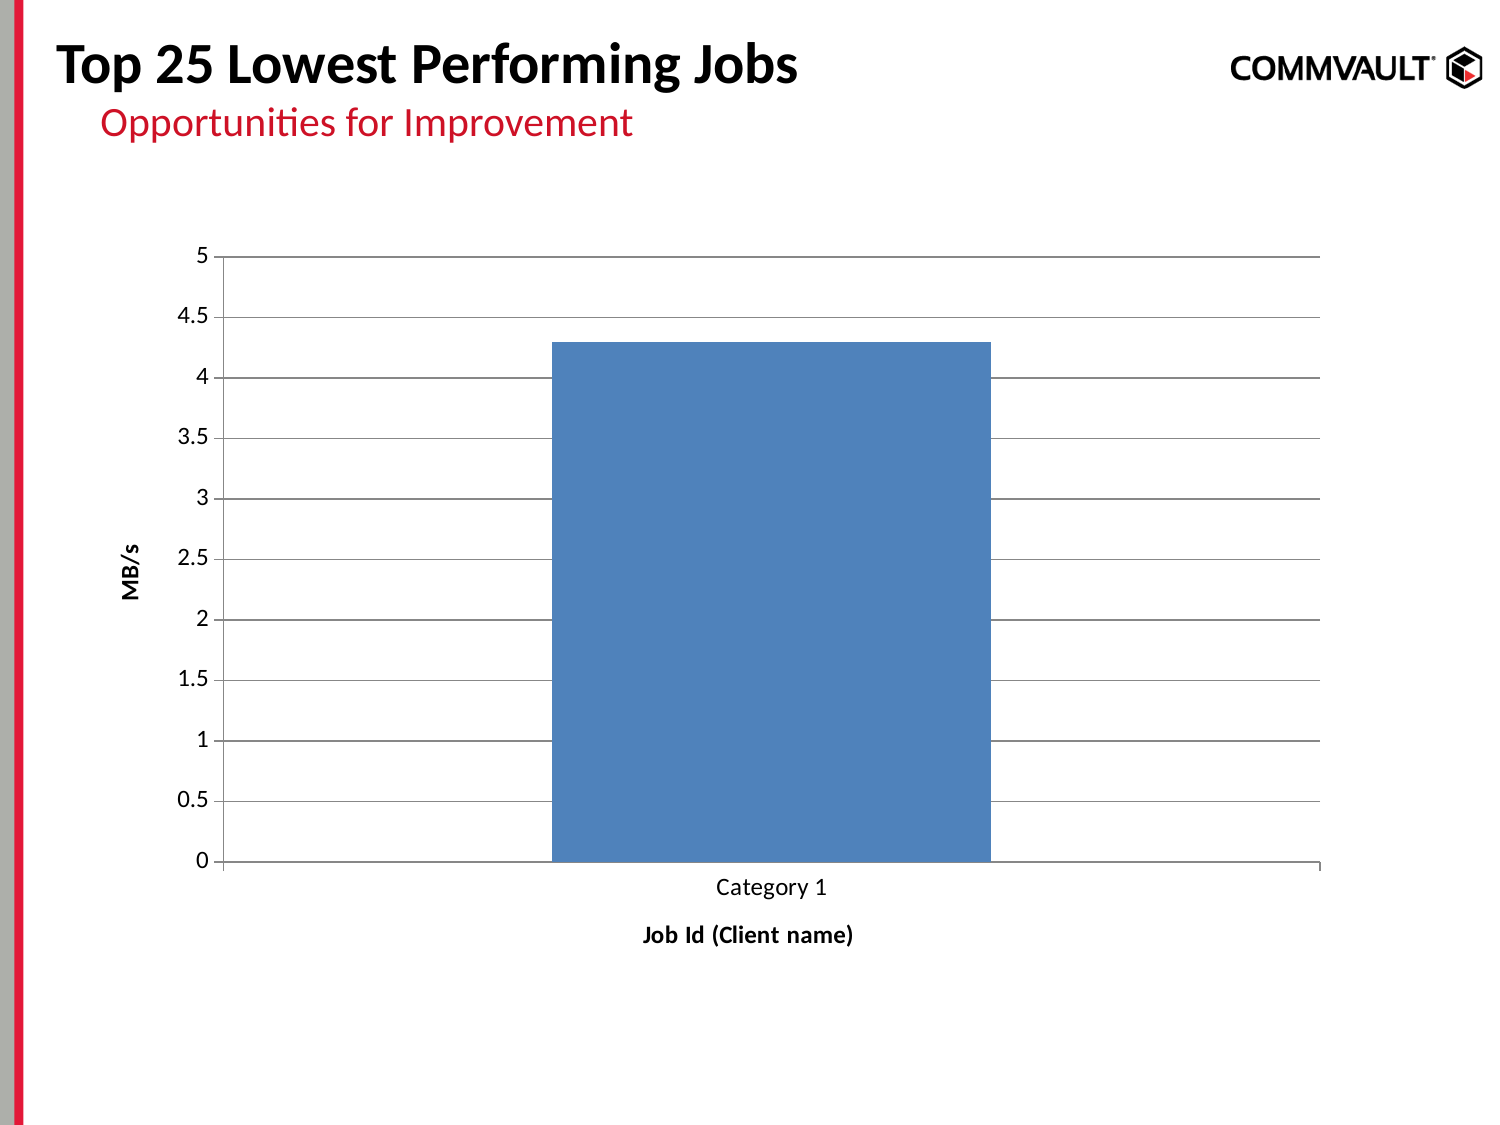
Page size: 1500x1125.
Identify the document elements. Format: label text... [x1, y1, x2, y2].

title Top 25 Lowest Performing Jobs [41, 30, 1232, 91]
chart [85, 228, 1346, 983]
list Opportunities for Improvement [85, 89, 1301, 150]
picture [1232, 46, 1483, 89]
